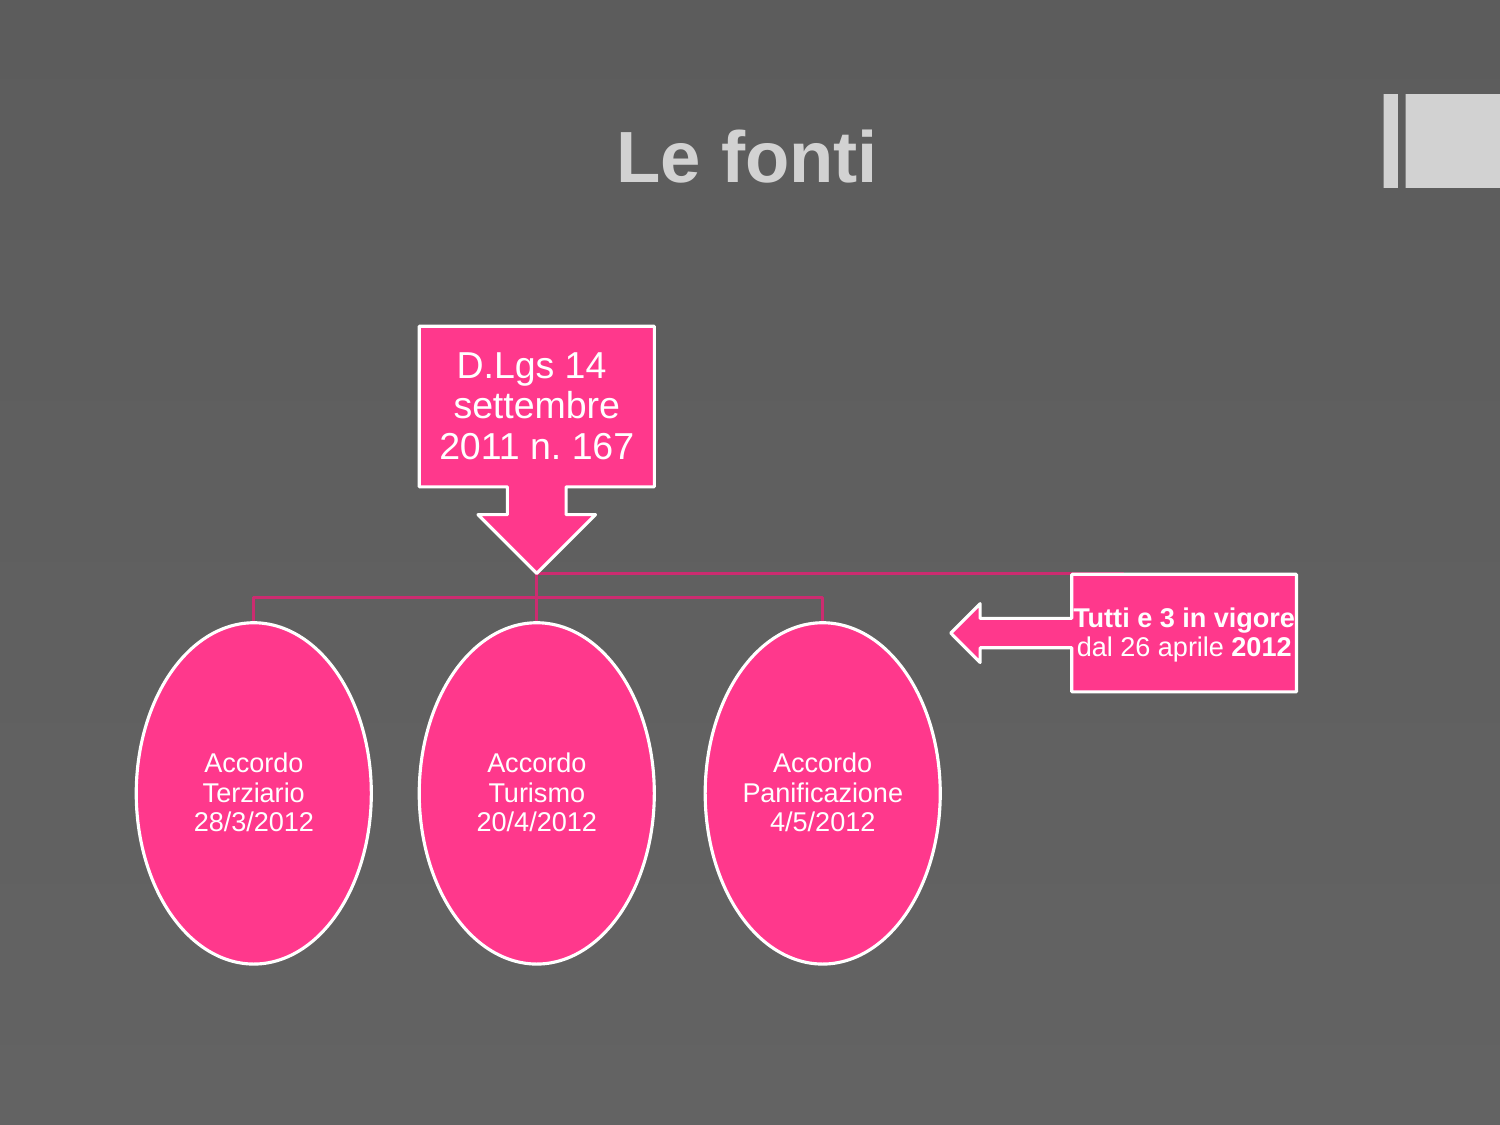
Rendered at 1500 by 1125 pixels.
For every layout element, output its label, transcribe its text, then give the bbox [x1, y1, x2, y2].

title Le fonti [147, 101, 1348, 292]
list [135, 302, 1337, 989]
